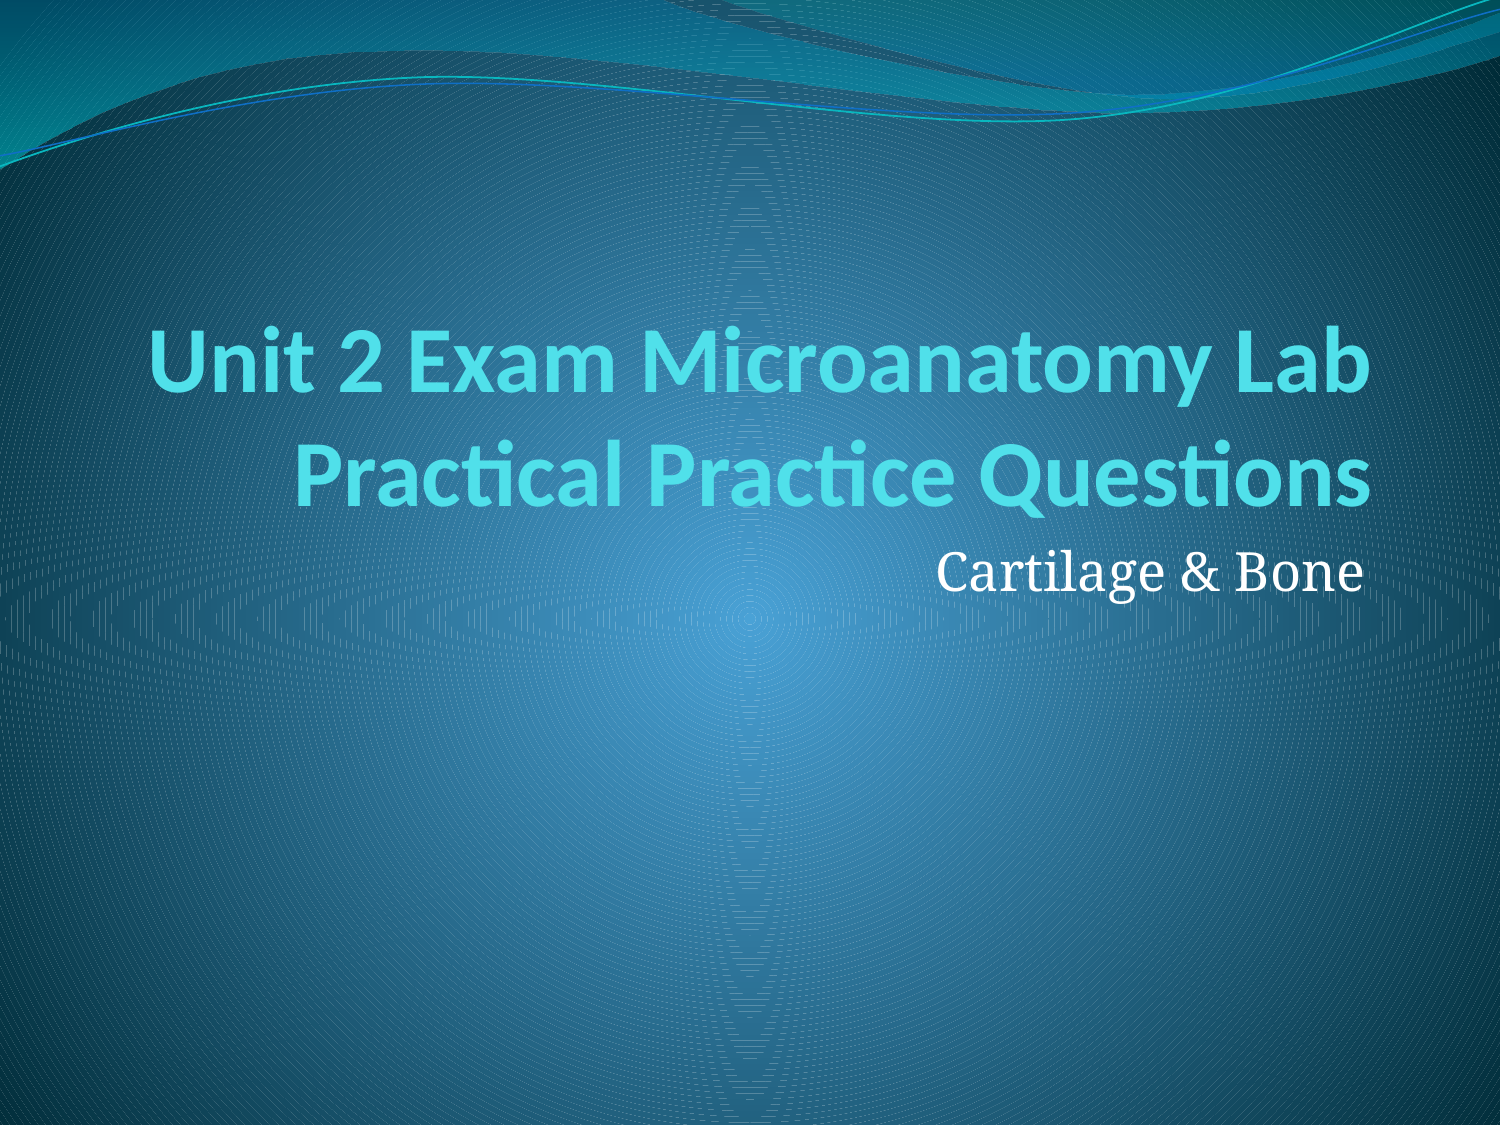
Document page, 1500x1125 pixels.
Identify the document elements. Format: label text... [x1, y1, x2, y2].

title Unit 2 Exam Microanatomy Lab Practical Practice Questions [87, 224, 1376, 525]
subtitle Cartilage & Bone [87, 529, 1376, 818]
